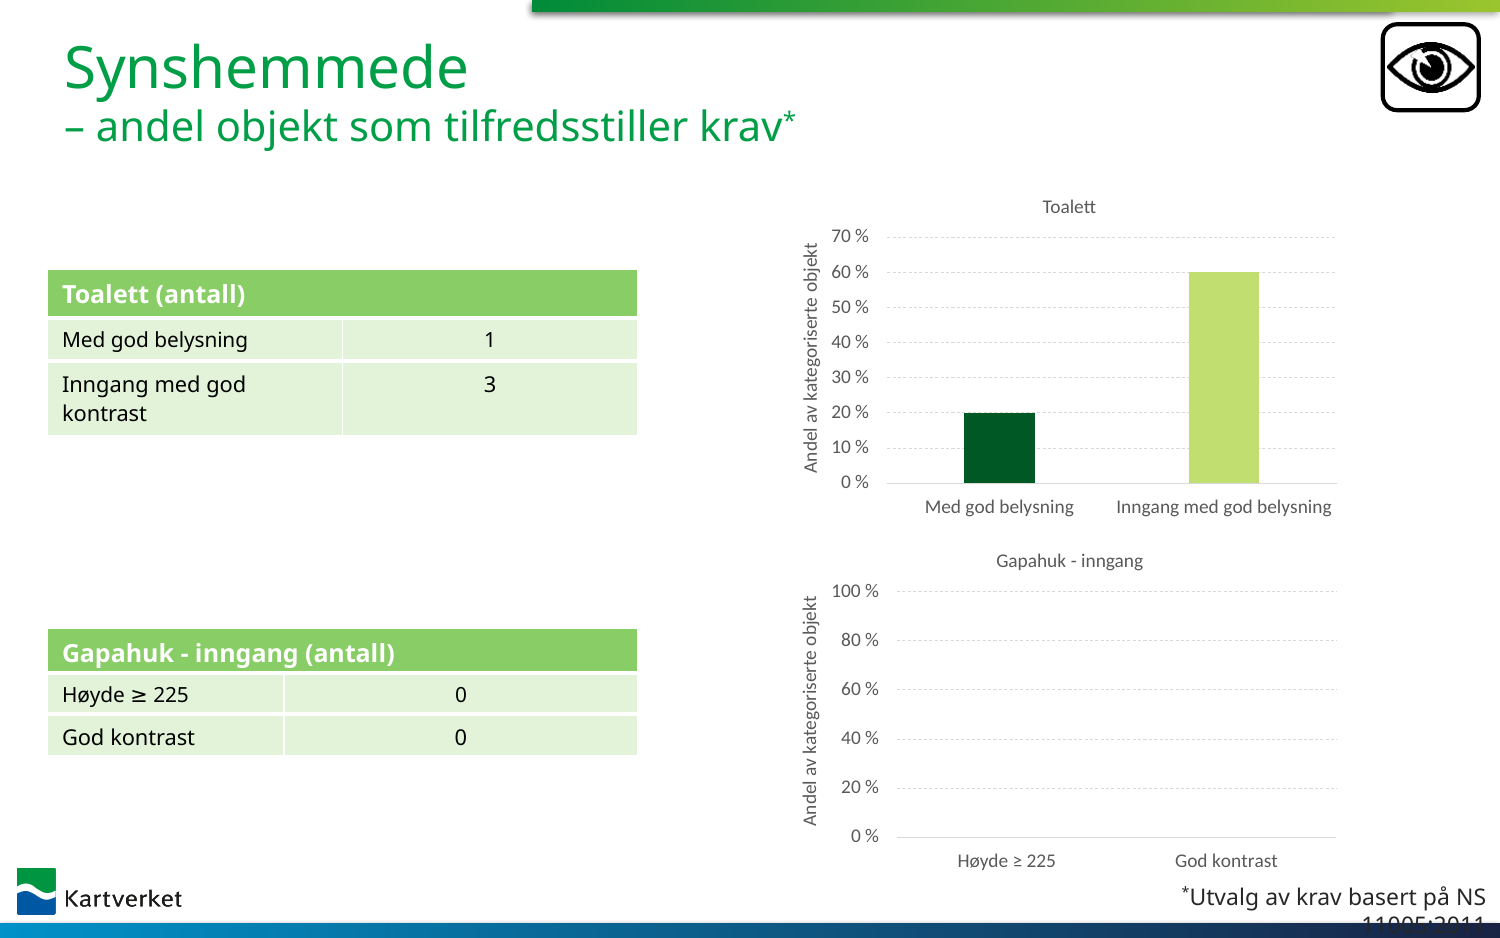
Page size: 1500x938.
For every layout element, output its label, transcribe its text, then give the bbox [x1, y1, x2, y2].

table_cell Med god belysning [48, 320, 342, 359]
table_cell Inngang med god kontrast [48, 363, 342, 435]
text_box Synshemmede – andel objekt som tilfredsstiller krav* [49, 24, 1431, 158]
text_box *Utvalg av krav basert på NS 11005:2011 [1068, 873, 1500, 938]
picture [791, 187, 1348, 526]
table_cell 0 [285, 716, 637, 755]
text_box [1382, 24, 1480, 111]
table_header Gapahuk - inngang (antall) [48, 629, 637, 671]
table_header Toalett (antall) [48, 270, 637, 316]
table_cell 0 [285, 675, 637, 712]
table_cell 3 [343, 363, 637, 435]
table_cell Høyde ≥ 225 [48, 675, 283, 712]
table_cell 1 [343, 320, 637, 359]
picture [791, 541, 1348, 880]
table_cell God kontrast [48, 716, 283, 755]
